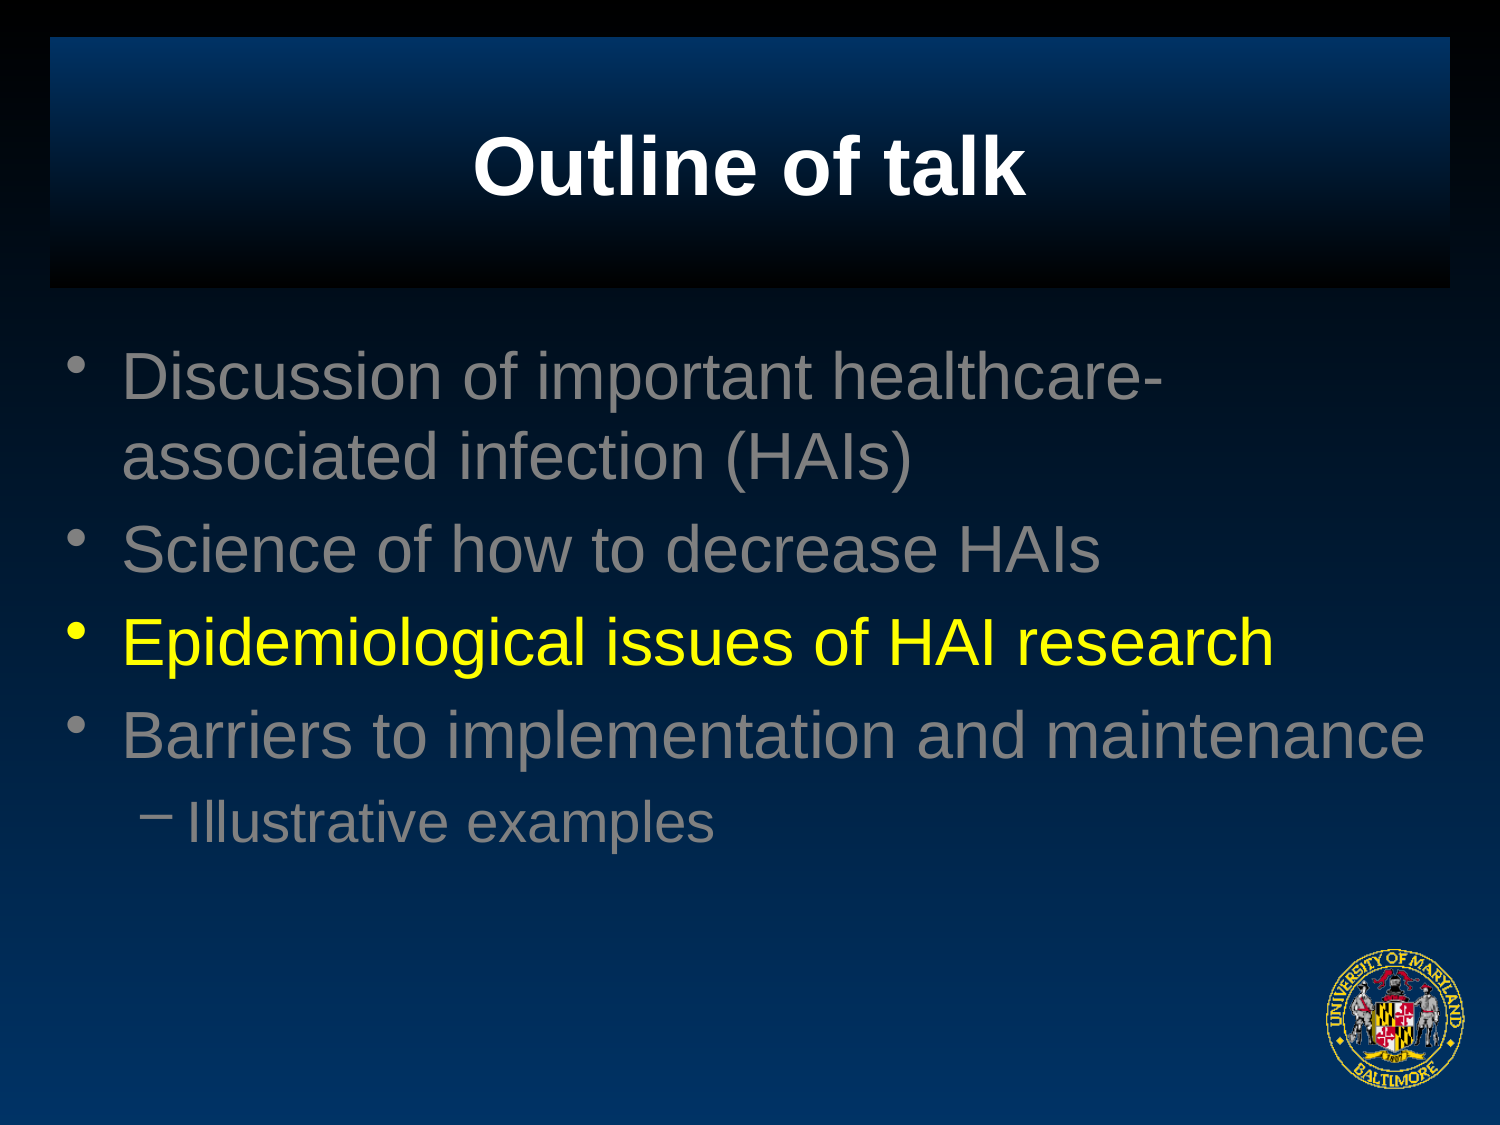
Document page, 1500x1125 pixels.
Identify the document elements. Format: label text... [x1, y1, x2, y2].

list Discussion of important healthcare-associated infection (HAIs) Science of how to decrease HAIs Epidemiological issues of HAI research Barriers to implementation and maintenance Illustrative examples [49, 324, 1451, 1088]
title Outline of talk [49, 37, 1451, 288]
picture [1325, 949, 1468, 1108]
